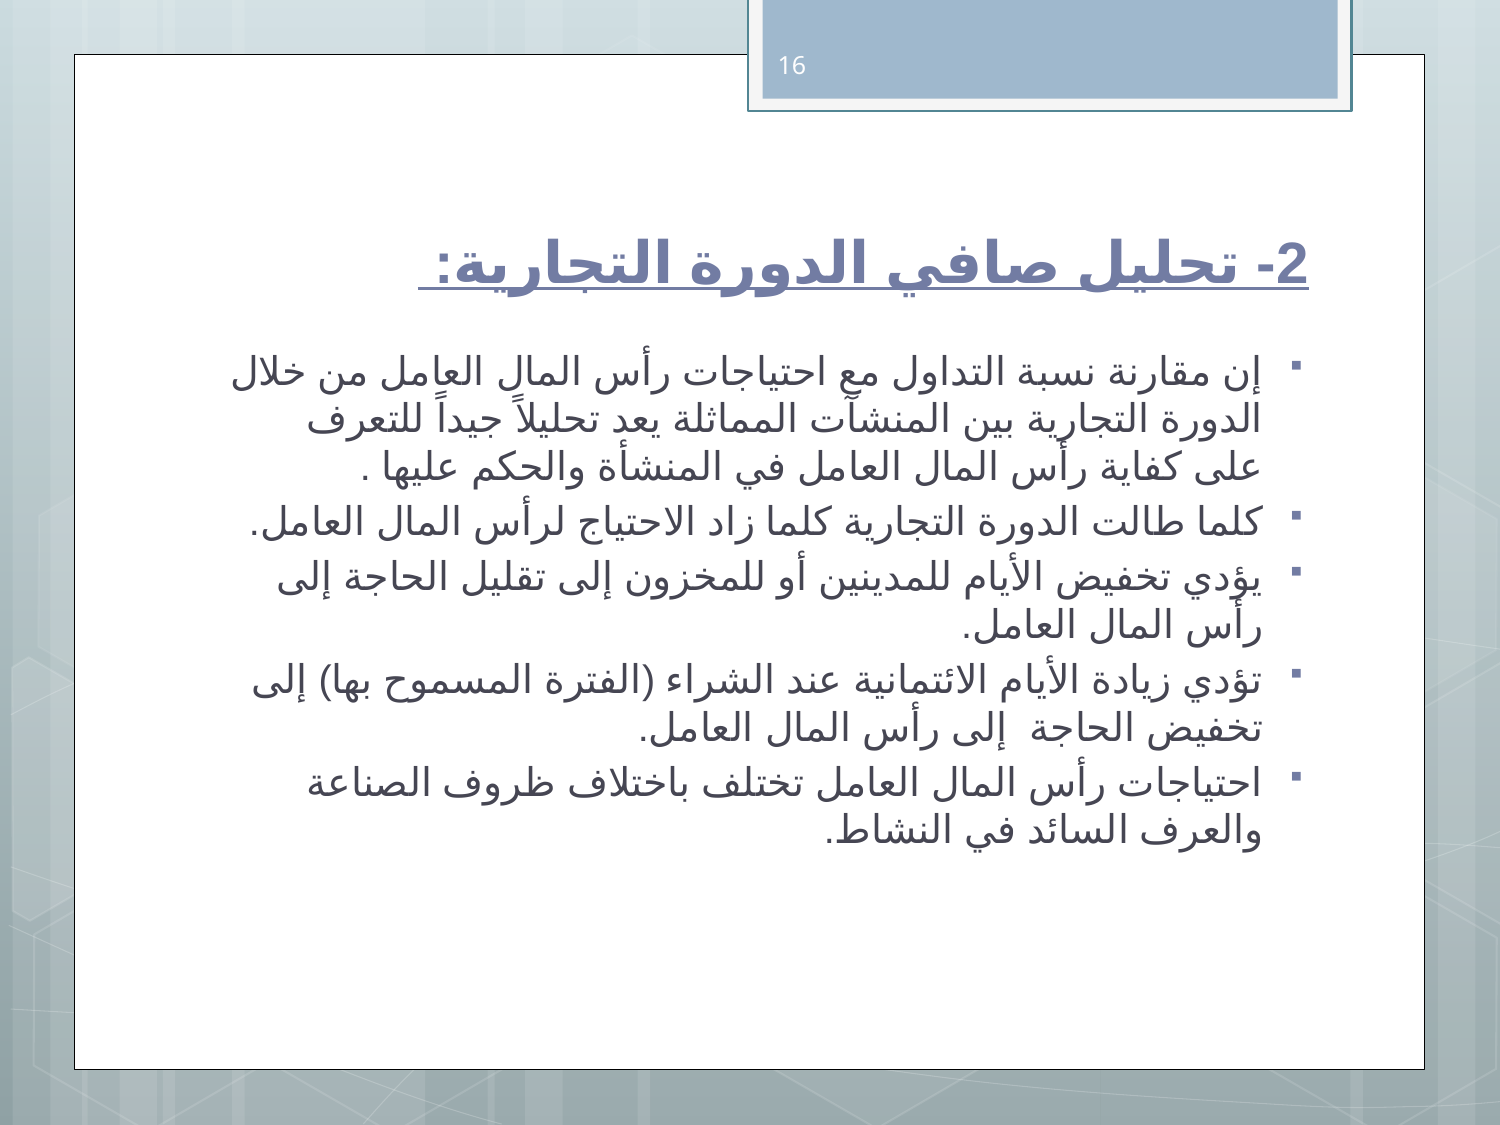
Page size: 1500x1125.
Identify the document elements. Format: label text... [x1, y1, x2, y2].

title 2- تحليل صافي الدورة التجارية: [171, 168, 1324, 303]
list إن مقارنة نسبة التداول مع احتياجات رأس المال العامل من خلال الدورة التجارية بين المنشآت المماثلة يعد تحليلاً جيداً للتعرف على كفاية رأس المال العامل في المنشأة والحكم عليها . كلما طالت الدورة التجارية كلما زاد الاحتياج لرأس المال العامل. يؤدي تخفيض الأيام للمدينين أو للمخزون إلى تقليل الحاجة إلى رأس المال العامل. تؤدي زيادة الأيام الائتمانية عند الشراء (الفترة المسموح بها) إلى تخفيض الحاجة إلى رأس المال العامل. احتياجات رأس المال العامل تختلف باختلاف ظروف الصناعة والعرف السائد في النشاط. [211, 338, 1324, 953]
slide_number 16 [762, 36, 982, 97]
